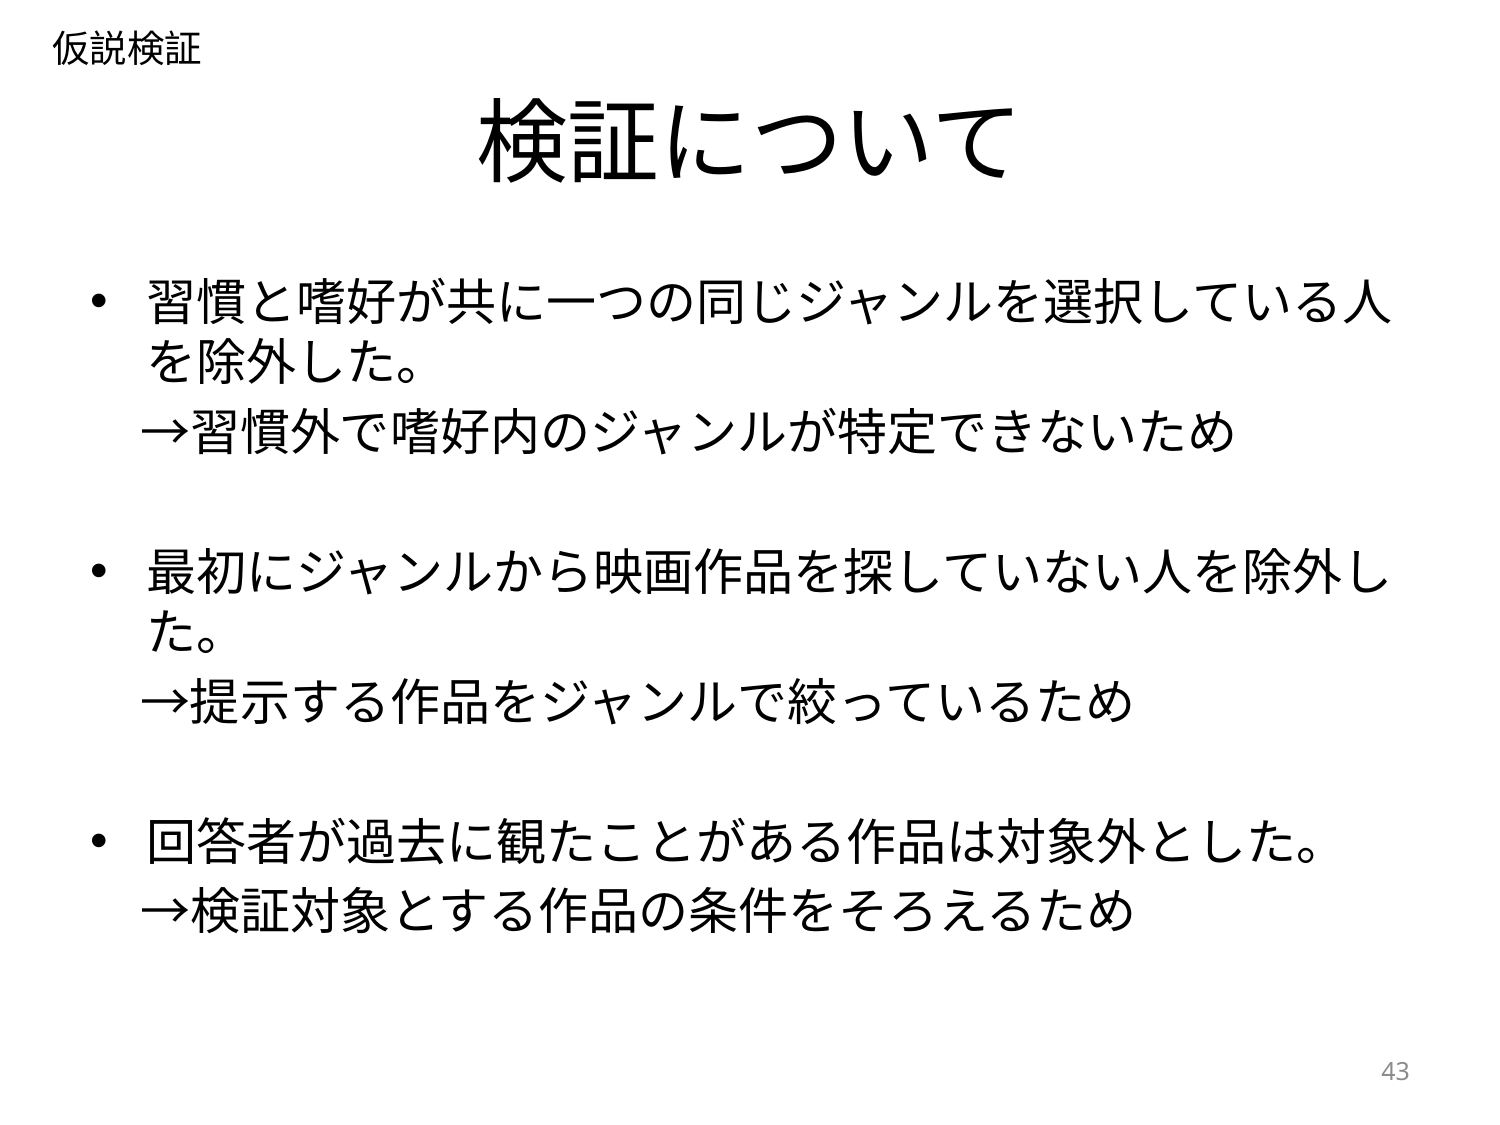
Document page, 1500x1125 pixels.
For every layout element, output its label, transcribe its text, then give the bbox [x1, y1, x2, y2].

slide_number 43 [1074, 1042, 1425, 1103]
list 習慣と嗜好が共に一つの同じジャンルを選択している人を除外した。 →習慣外で嗜好内のジャンルが特定できないため 最初にジャンルから映画作品を探していない人を除外した。 →提示する作品をジャンルで絞っているため 回答者が過去に観たことがある作品は対象外とした。 →検証対象とする作品の条件をそろえるため [75, 262, 1425, 1005]
title 検証について [75, 45, 1425, 233]
text_box 仮説検証 [30, 7, 224, 88]
